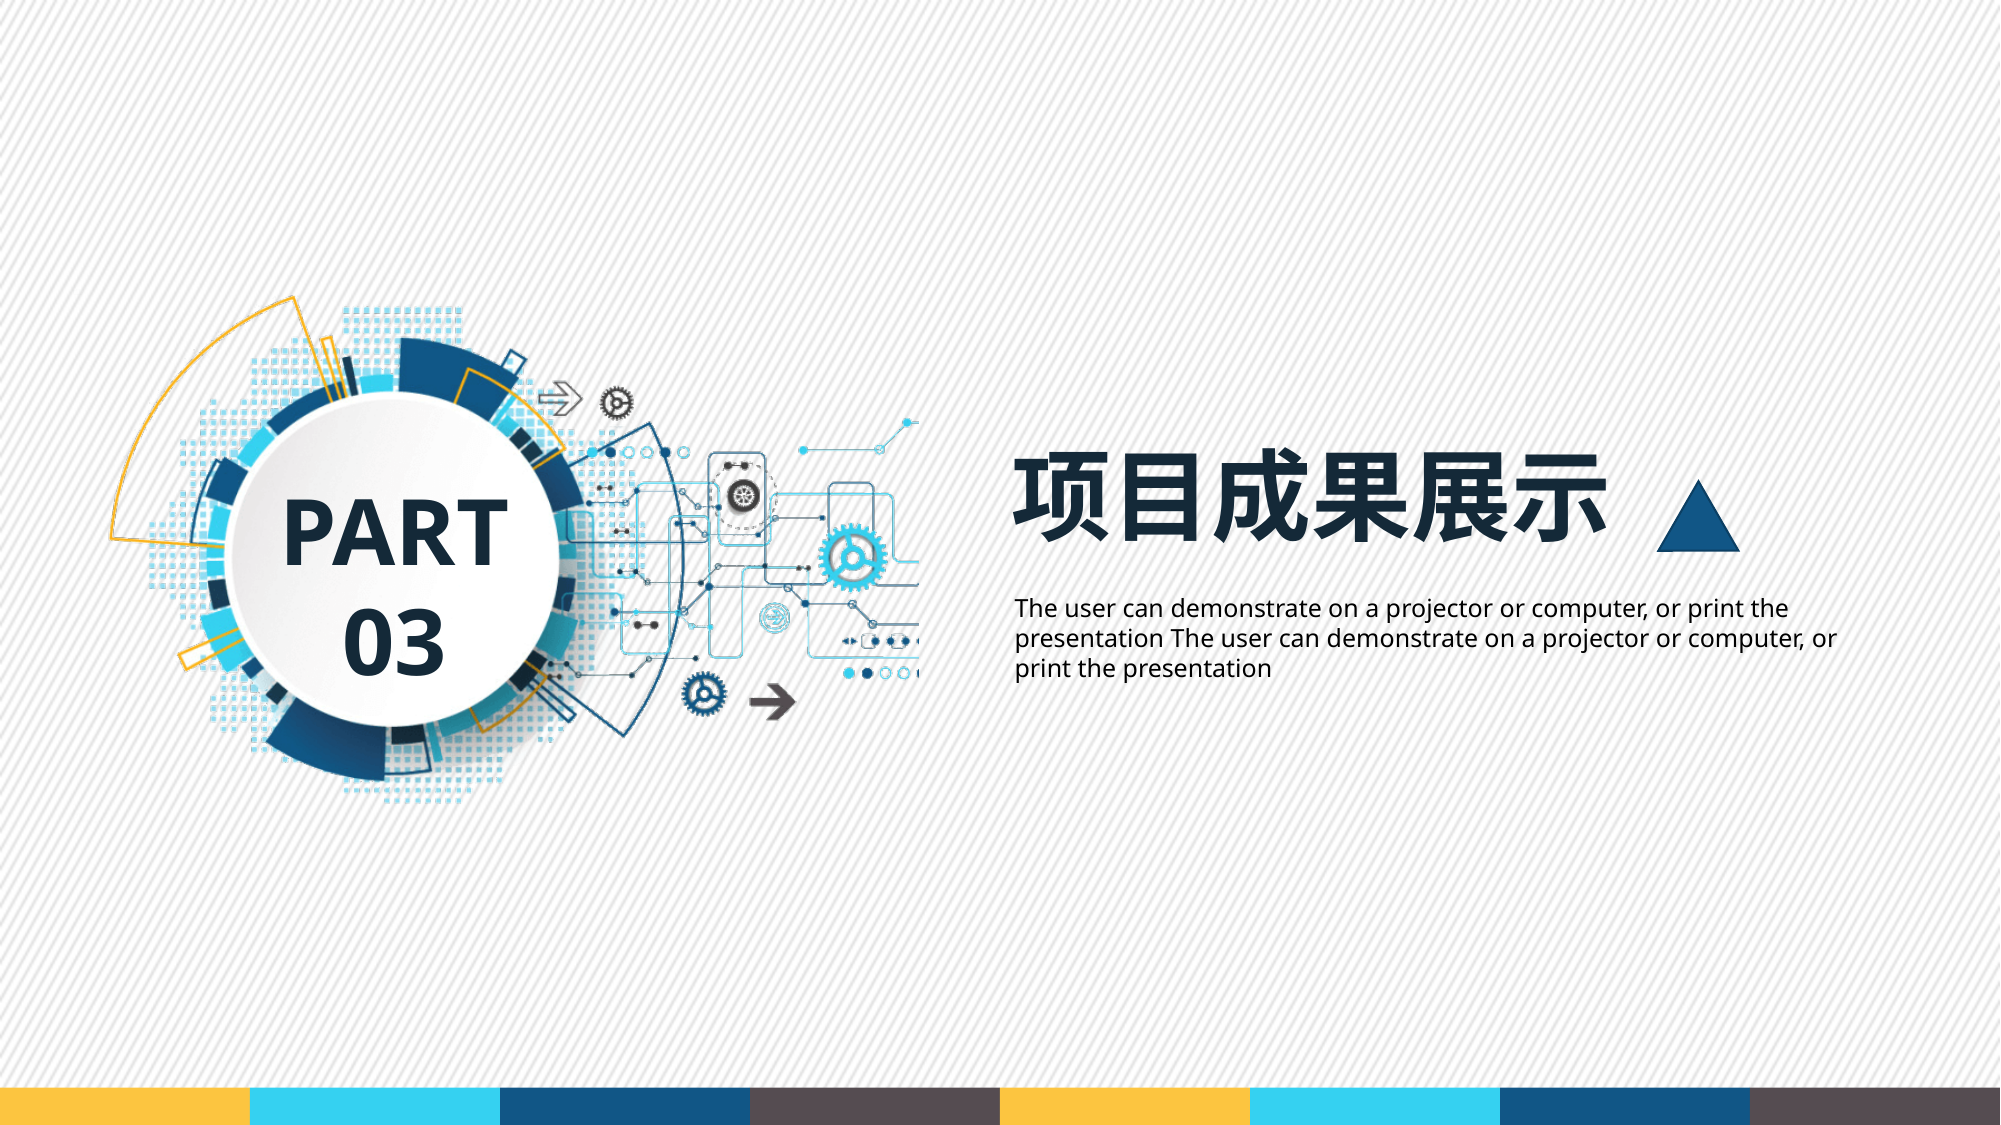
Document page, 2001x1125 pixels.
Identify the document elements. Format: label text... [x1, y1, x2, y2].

text_box 项目成果展示 [997, 426, 1759, 561]
text_box The user can demonstrate on a projector or computer, or print the presentation The user can demonstrate on a projector or computer, or print the presentation [999, 585, 1865, 720]
picture [0, 0, 2000, 1087]
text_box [0, 1087, 2000, 1125]
text_box [1656, 479, 1741, 552]
